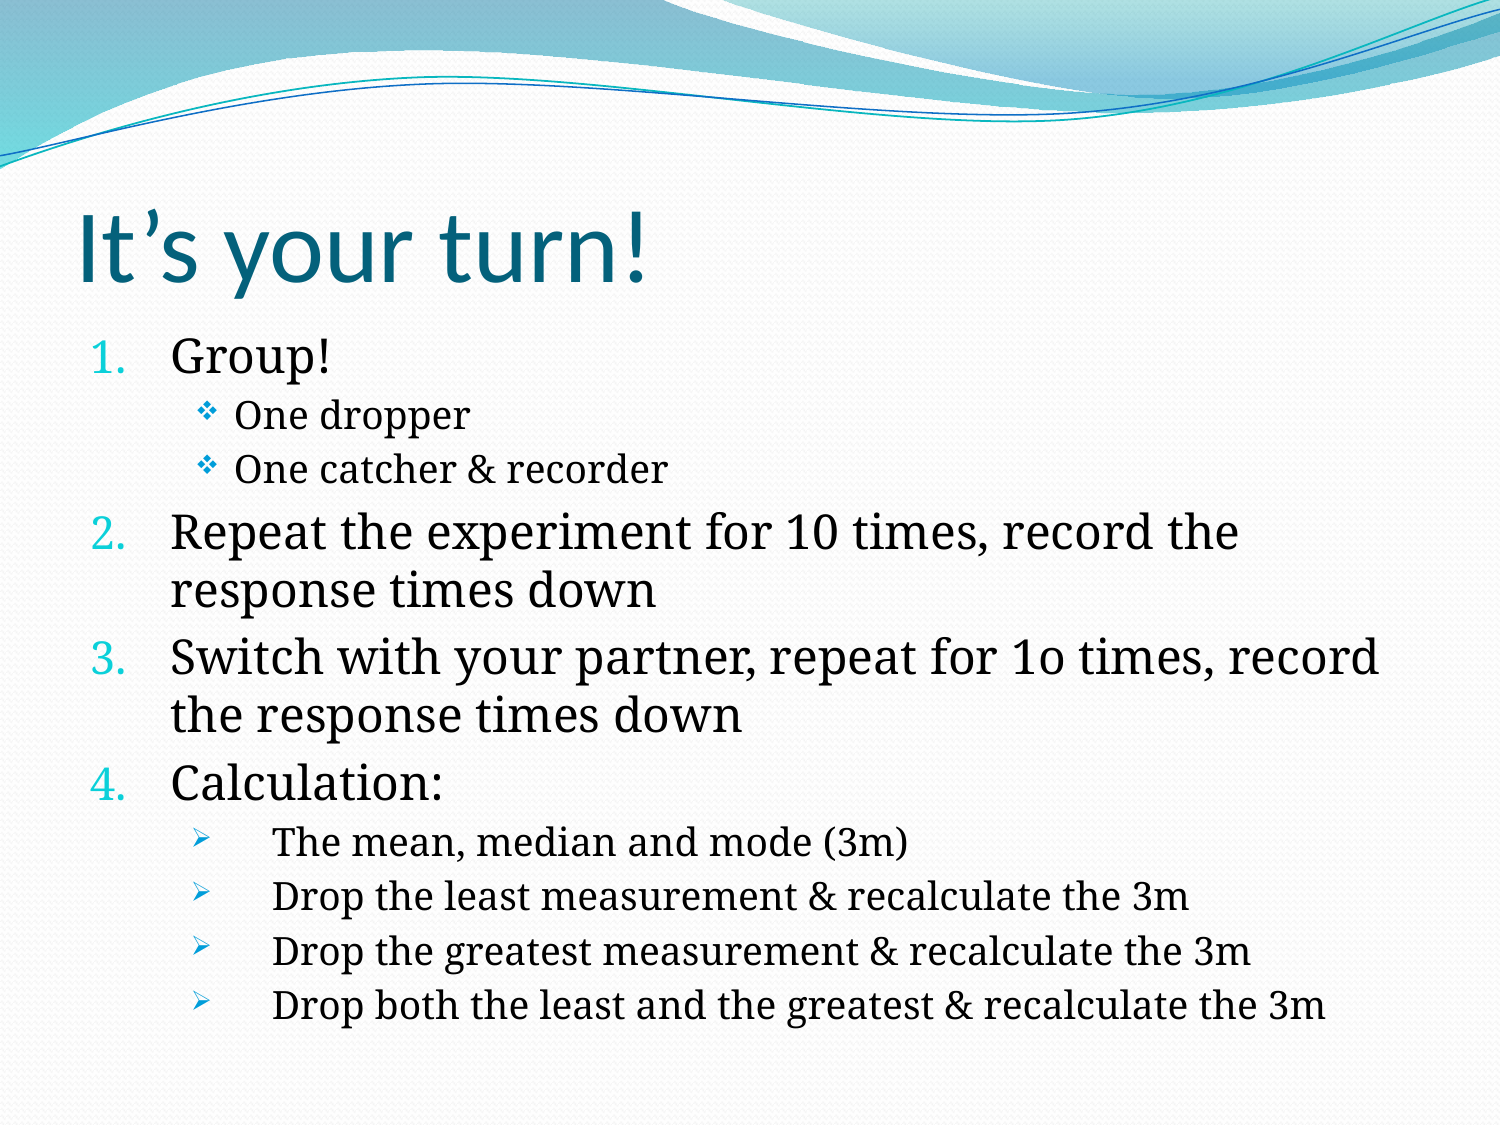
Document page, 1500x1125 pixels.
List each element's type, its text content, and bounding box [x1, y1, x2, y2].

title It’s your turn! [75, 115, 1425, 303]
list Group! One dropper One catcher & recorder Repeat the experiment for 10 times, record the response times down Switch with your partner, repeat for 1o times, record the response times down Calculation: The mean, median and mode (3m) Drop the least measurement & recalculate the 3m Drop the greatest measurement & recalculate the 3m Drop both the least and the greatest & recalculate the 3m [75, 317, 1425, 1038]
